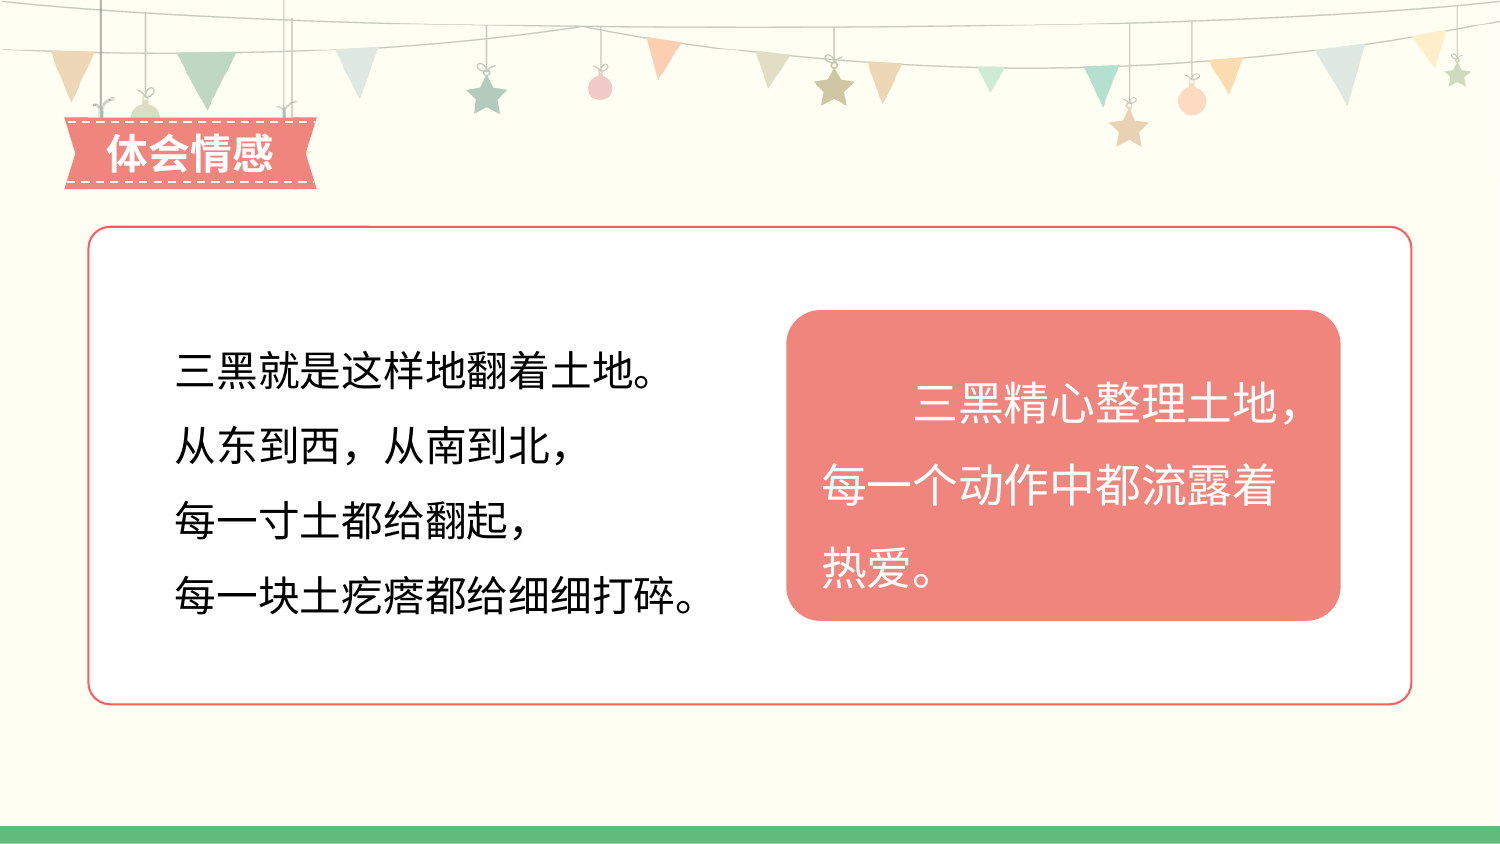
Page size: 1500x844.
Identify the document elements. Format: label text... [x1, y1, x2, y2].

text_box 三黑就是这样地翻着土地。 从东到西，从南到北， 每一寸土都给翻起， 每一块土疙瘩都给细细打碎。 [159, 312, 748, 628]
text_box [786, 310, 1341, 621]
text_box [64, 0, 317, 190]
text_box [87, 225, 1413, 706]
